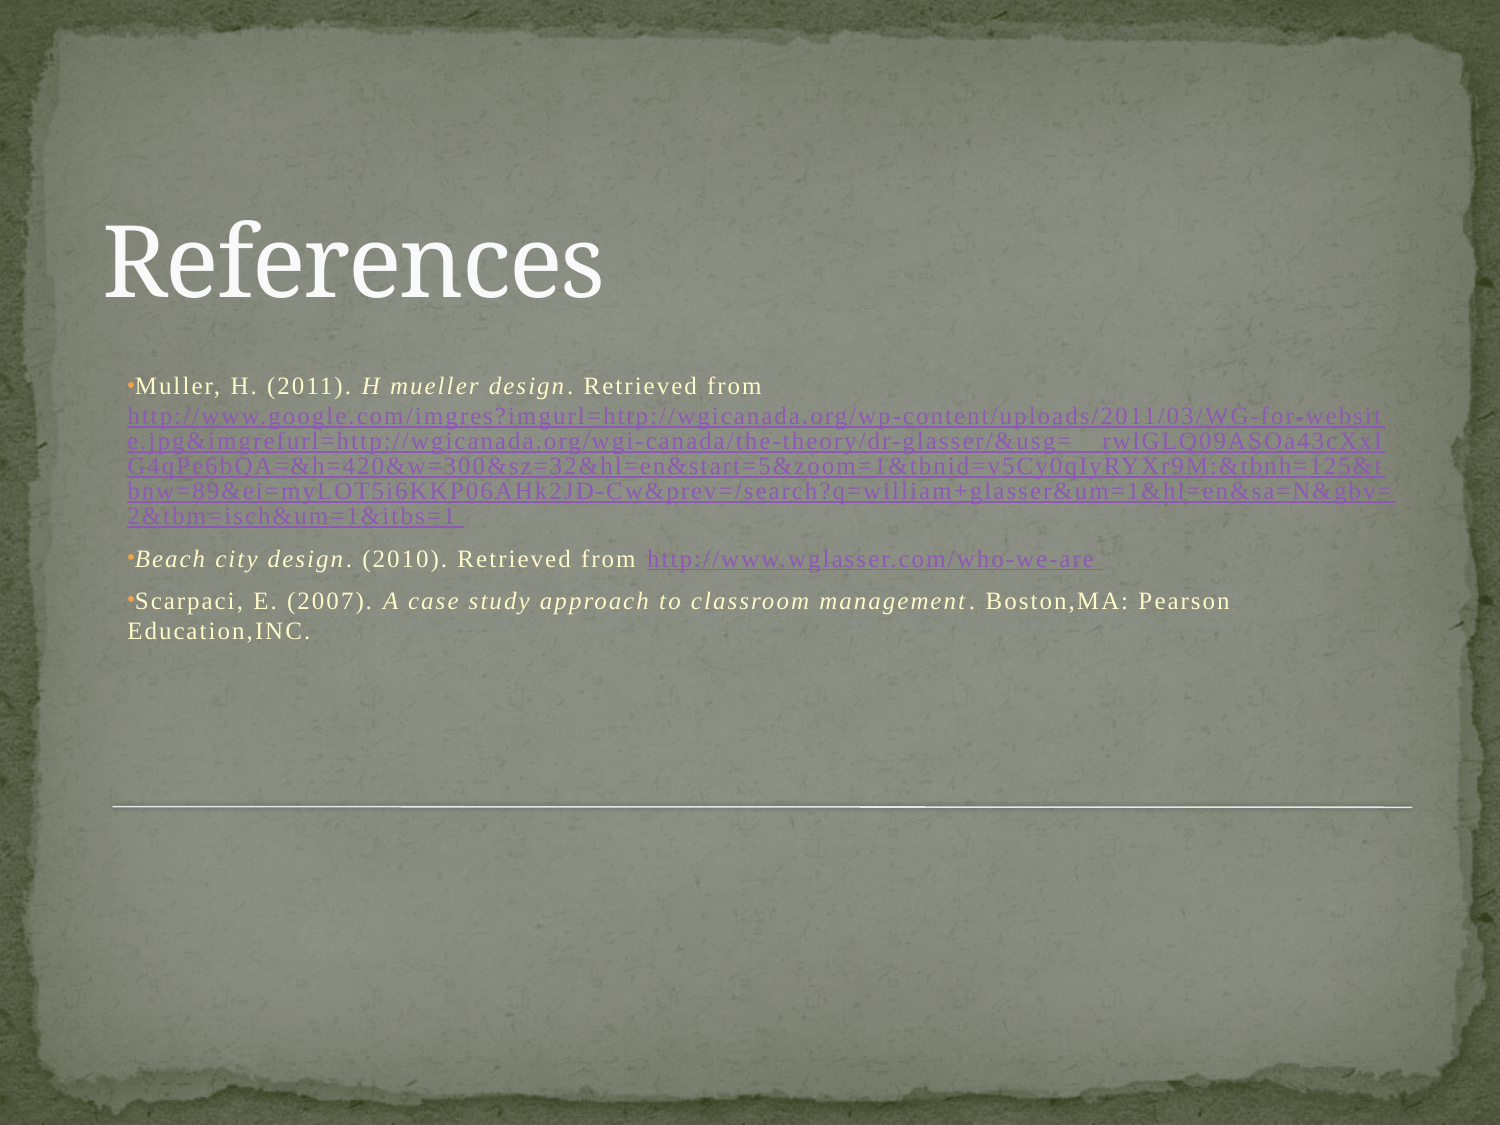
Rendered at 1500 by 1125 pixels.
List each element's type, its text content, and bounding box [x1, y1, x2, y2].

title References [87, 99, 1388, 325]
list Muller, H. (2011). H mueller design. Retrieved from http://www.google.com/imgres?imgurl=http://wgicanada.org/wp-content/uploads/2011/03/WG-for-website.jpg&imgrefurl=http://wgicanada.org/wgi-canada/the-theory/dr-glasser/&usg=__rwlGLQ09ASOa43cXxIG4qPe6bQA=&h=420&w=300&sz=32&hl=en&start=5&zoom=1&tbnid=v5Cy0qIyRYXr9M:&tbnh=125&tbnw=89&ei=myLOT5i6KKP06AHk2JD-Cw&prev=/search?q=william+glasser&um=1&hl=en&sa=N&gbv=2&tbm=isch&um=1&itbs=1 Beach city design. (2010). Retrieved from http://www.wglasser.com/who-we-are Scarpaci, E. (2007). A case study approach to classroom management. Boston,MA: Pearson Education,INC. [112, 362, 1413, 1038]
